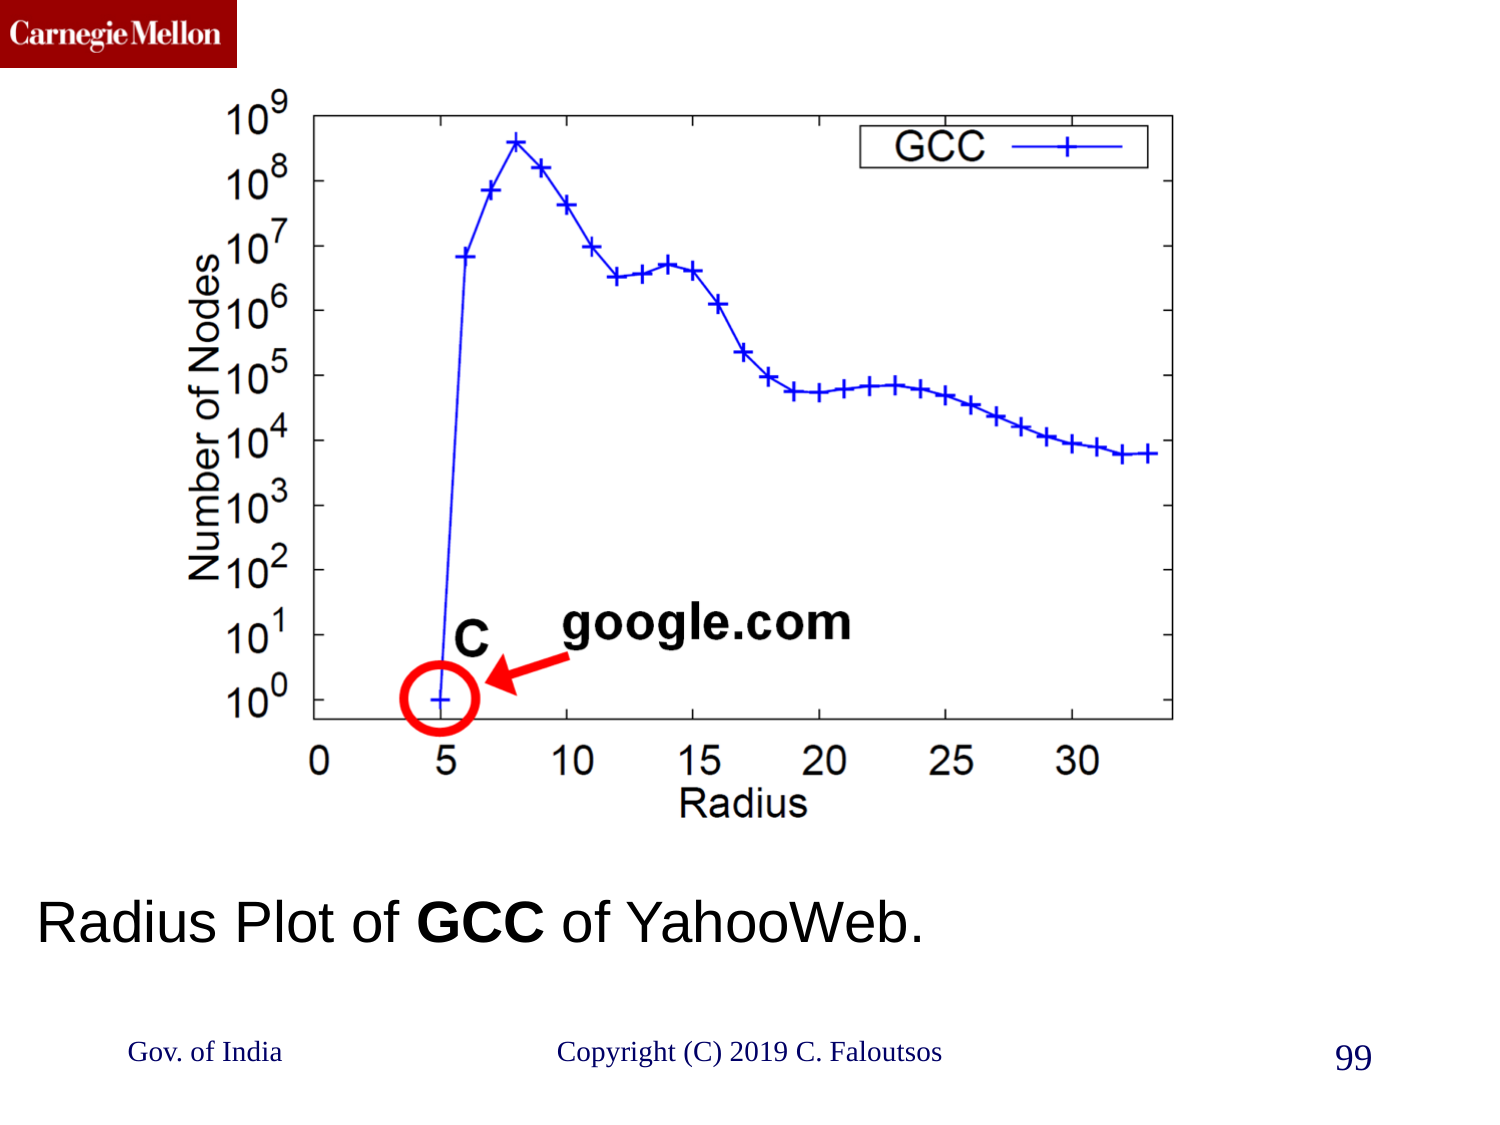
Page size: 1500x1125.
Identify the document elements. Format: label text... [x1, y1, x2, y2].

text_box Radius Plot of GCC of YahooWeb. [212, 849, 750, 988]
picture [0, 0, 237, 68]
footer Copyright (C) 2019 C. Faloutsos [512, 1024, 988, 1101]
slide_number 99 [1074, 1024, 1388, 1101]
picture [187, 87, 1176, 820]
slide_number Gov. of India [112, 1024, 426, 1101]
